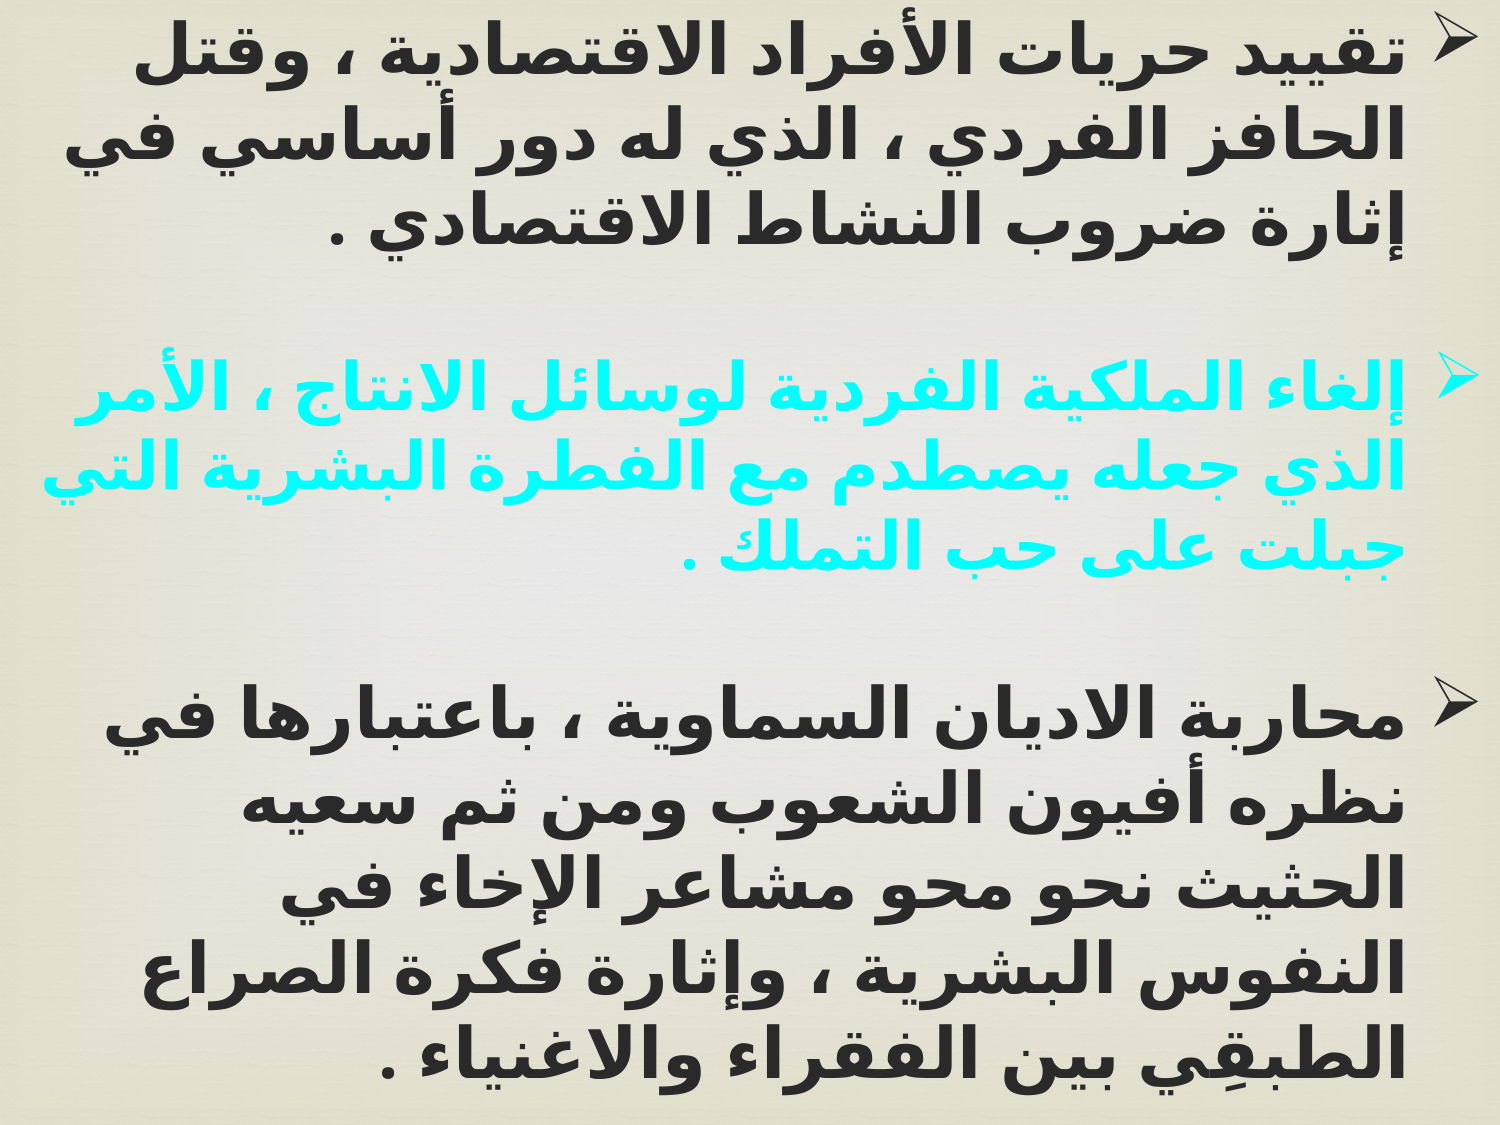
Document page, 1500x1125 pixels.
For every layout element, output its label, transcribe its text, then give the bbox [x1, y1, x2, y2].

text_box تقييد حريات الأفراد الاقتصادية ، وقتل الحافز الفردي ، الذي له دور أساسي في إثارة ضروب النشاط الاقتصادي . إلغاء الملكية الفردية لوسائل الانتاج ، الأمر الذي جعله يصطدم مع الفطرة البشرية التي جبلت على حب التملك . محاربة الاديان السماوية ، باعتبارها في نظره أفيون الشعوب ومن ثم سعيه الحثيث نحو محو مشاعر الإخاء في النفوس البشرية ، وإثارة فكرة الصراع الطبقِي بين الفقراء والاغنياء . فتور بواعث العمل فيه عند معتنقيه لسد باب الطموحات أمامهم ، الأمر الذي يصيب الانتاج بالنقص الشديد ويحول بين الموارد الاقتصادية وبين بلوغ اقصى أهدافها . [0, 0, 1500, 1125]
